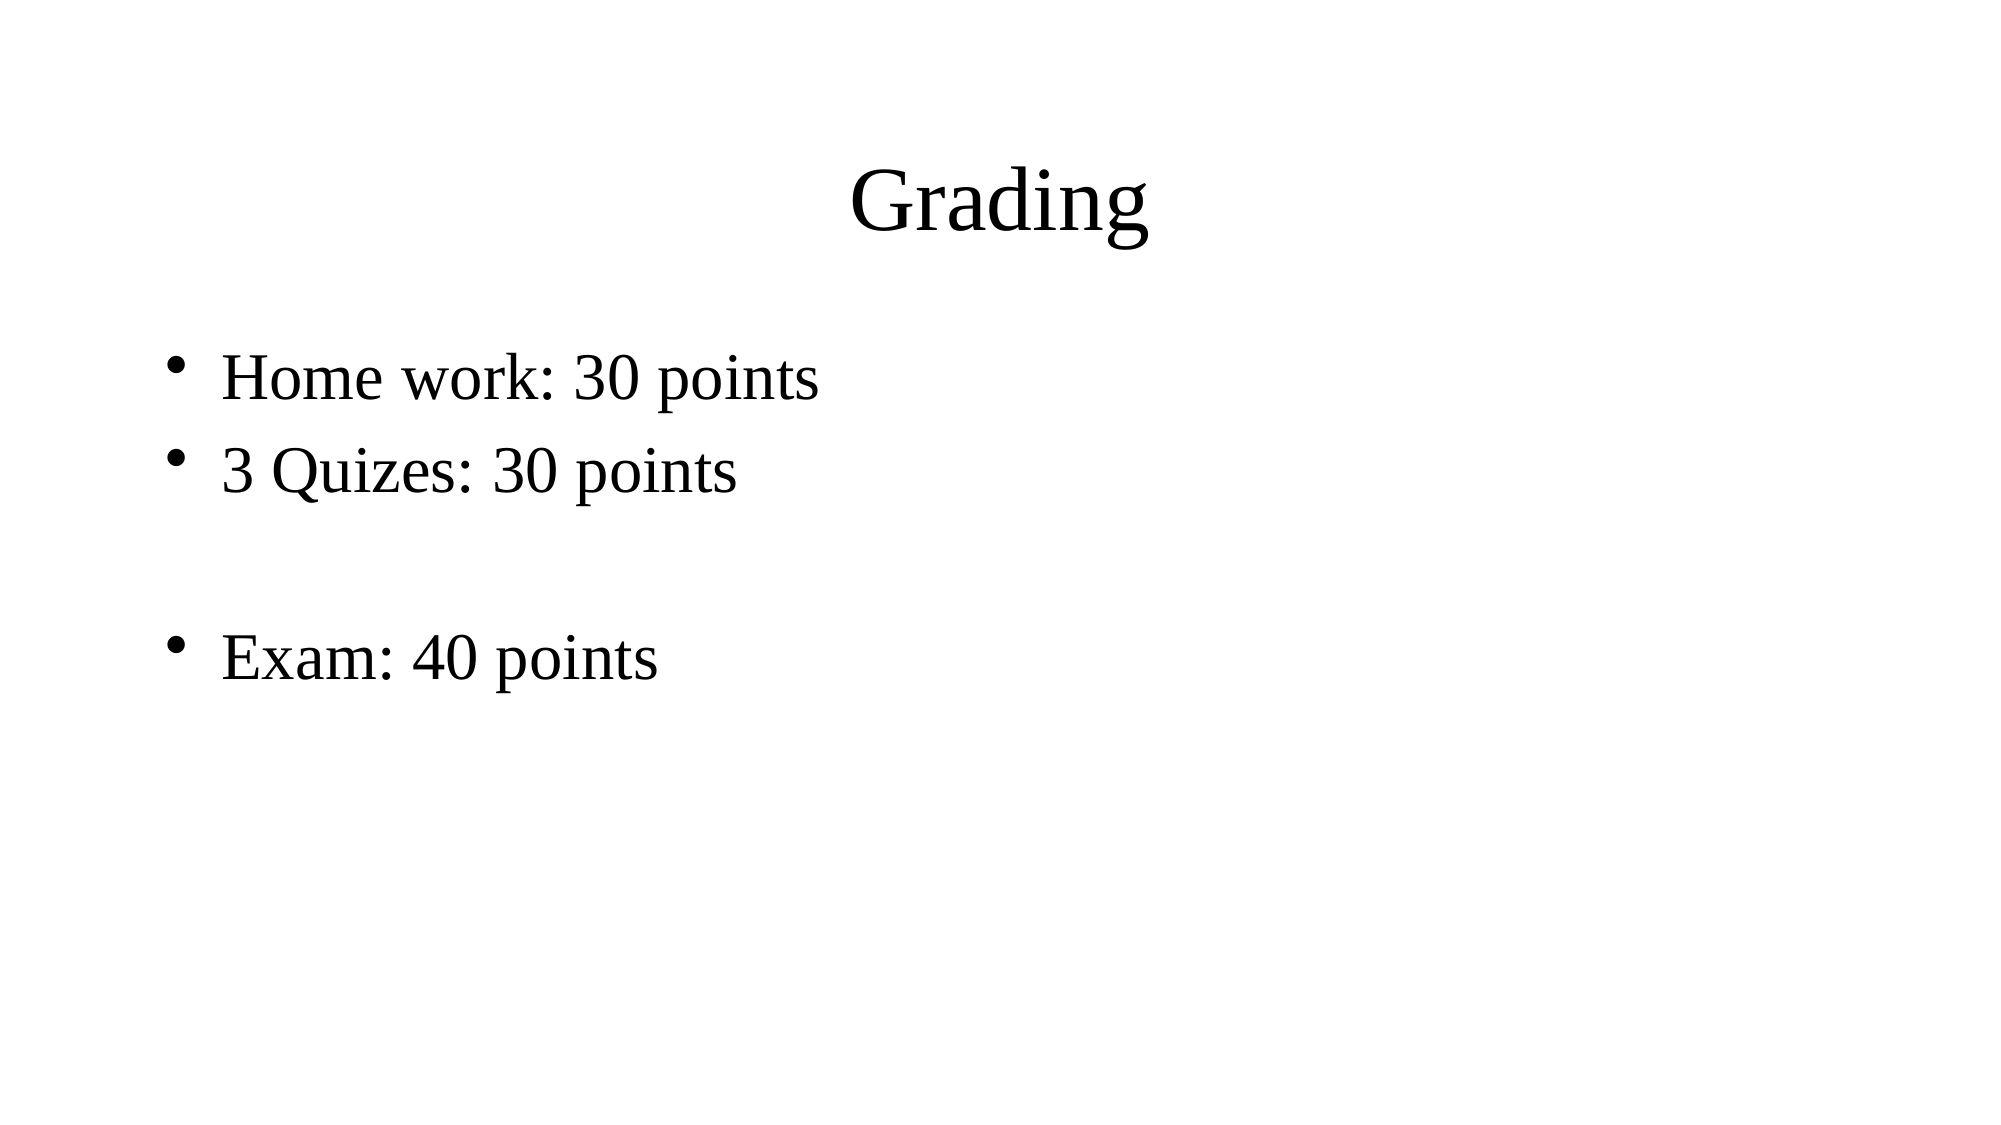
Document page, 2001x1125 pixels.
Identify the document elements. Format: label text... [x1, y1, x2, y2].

title Grading [150, 99, 1850, 288]
list Home work: 30 points 3 Quizes: 30 points Exam: 40 points [150, 324, 1850, 1000]
